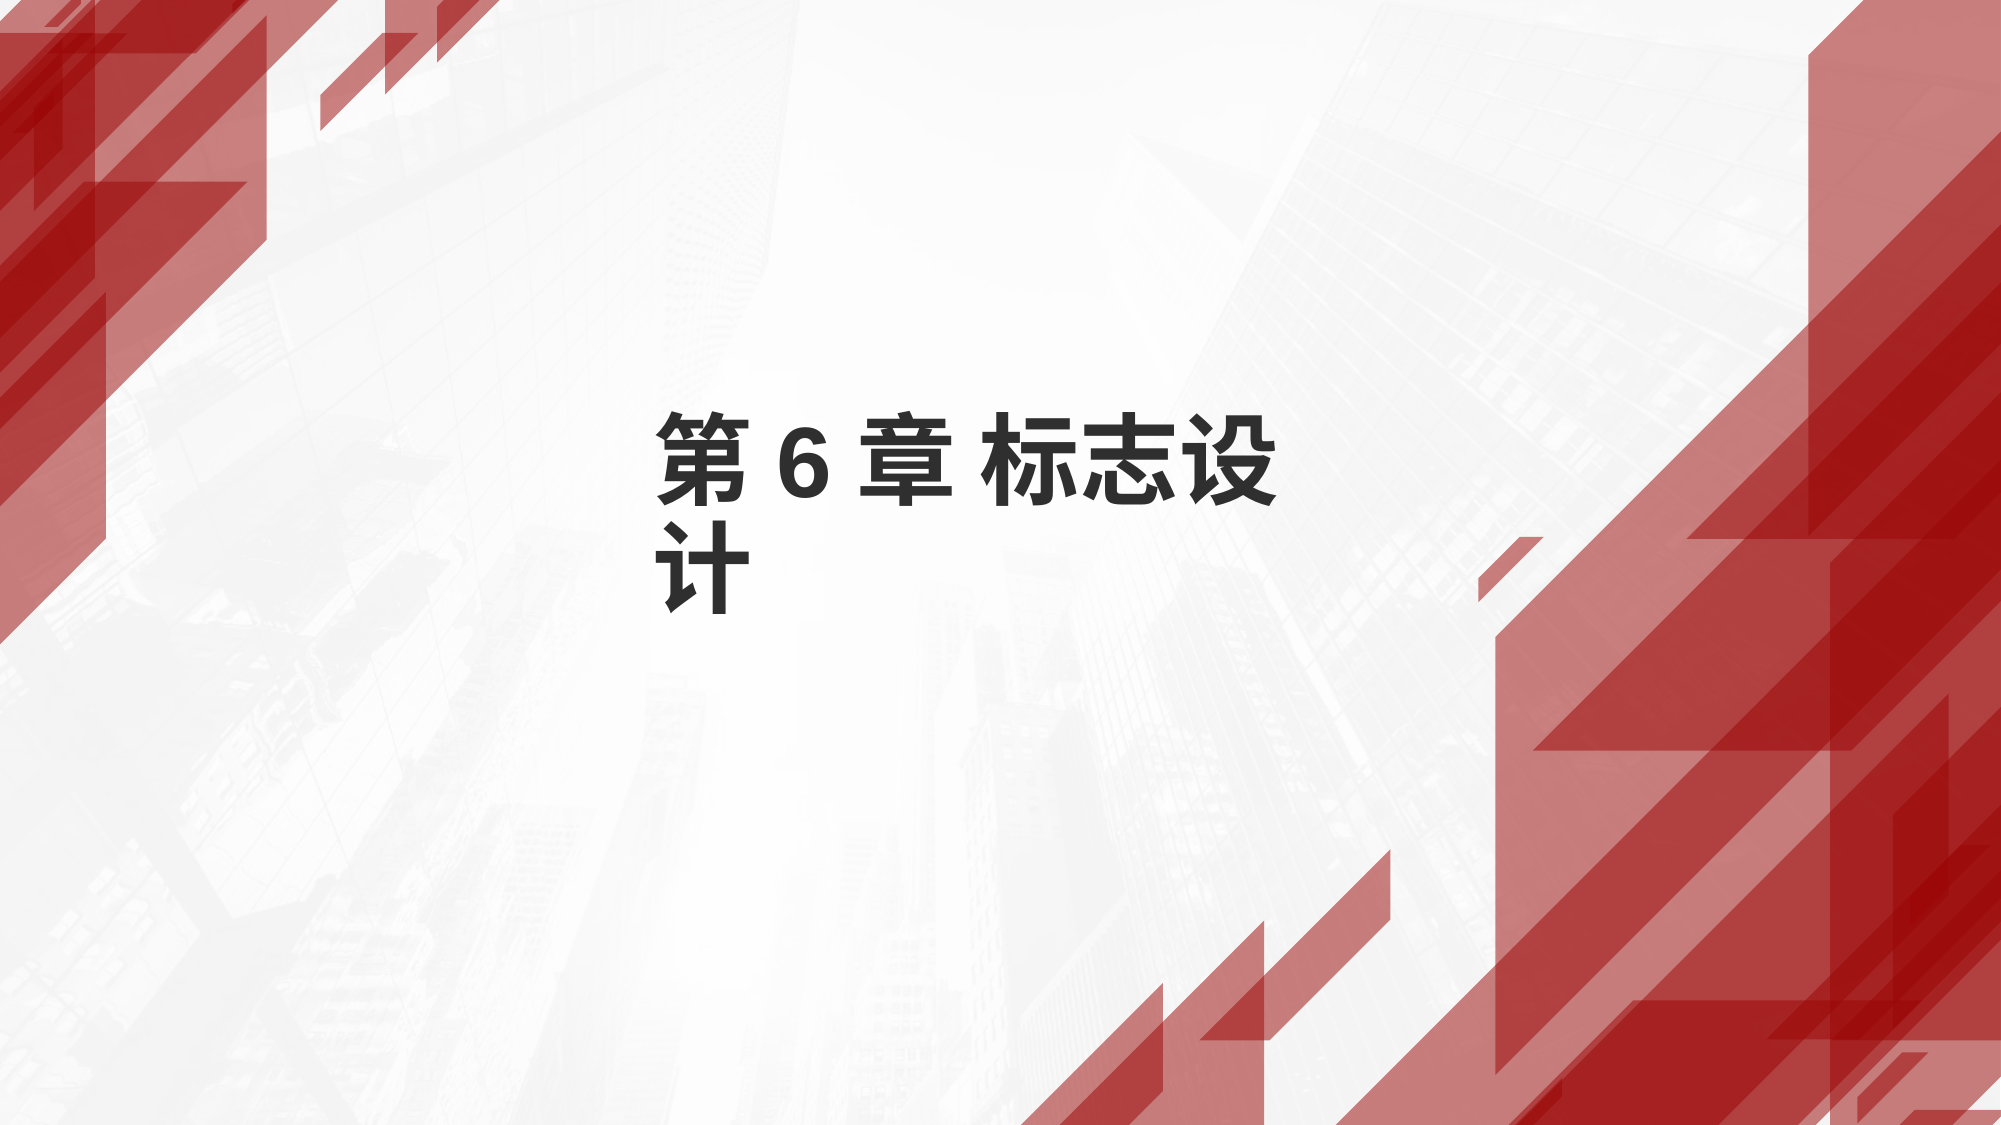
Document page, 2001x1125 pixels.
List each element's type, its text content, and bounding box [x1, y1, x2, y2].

title 第6章 标志设计 [637, 490, 1362, 635]
